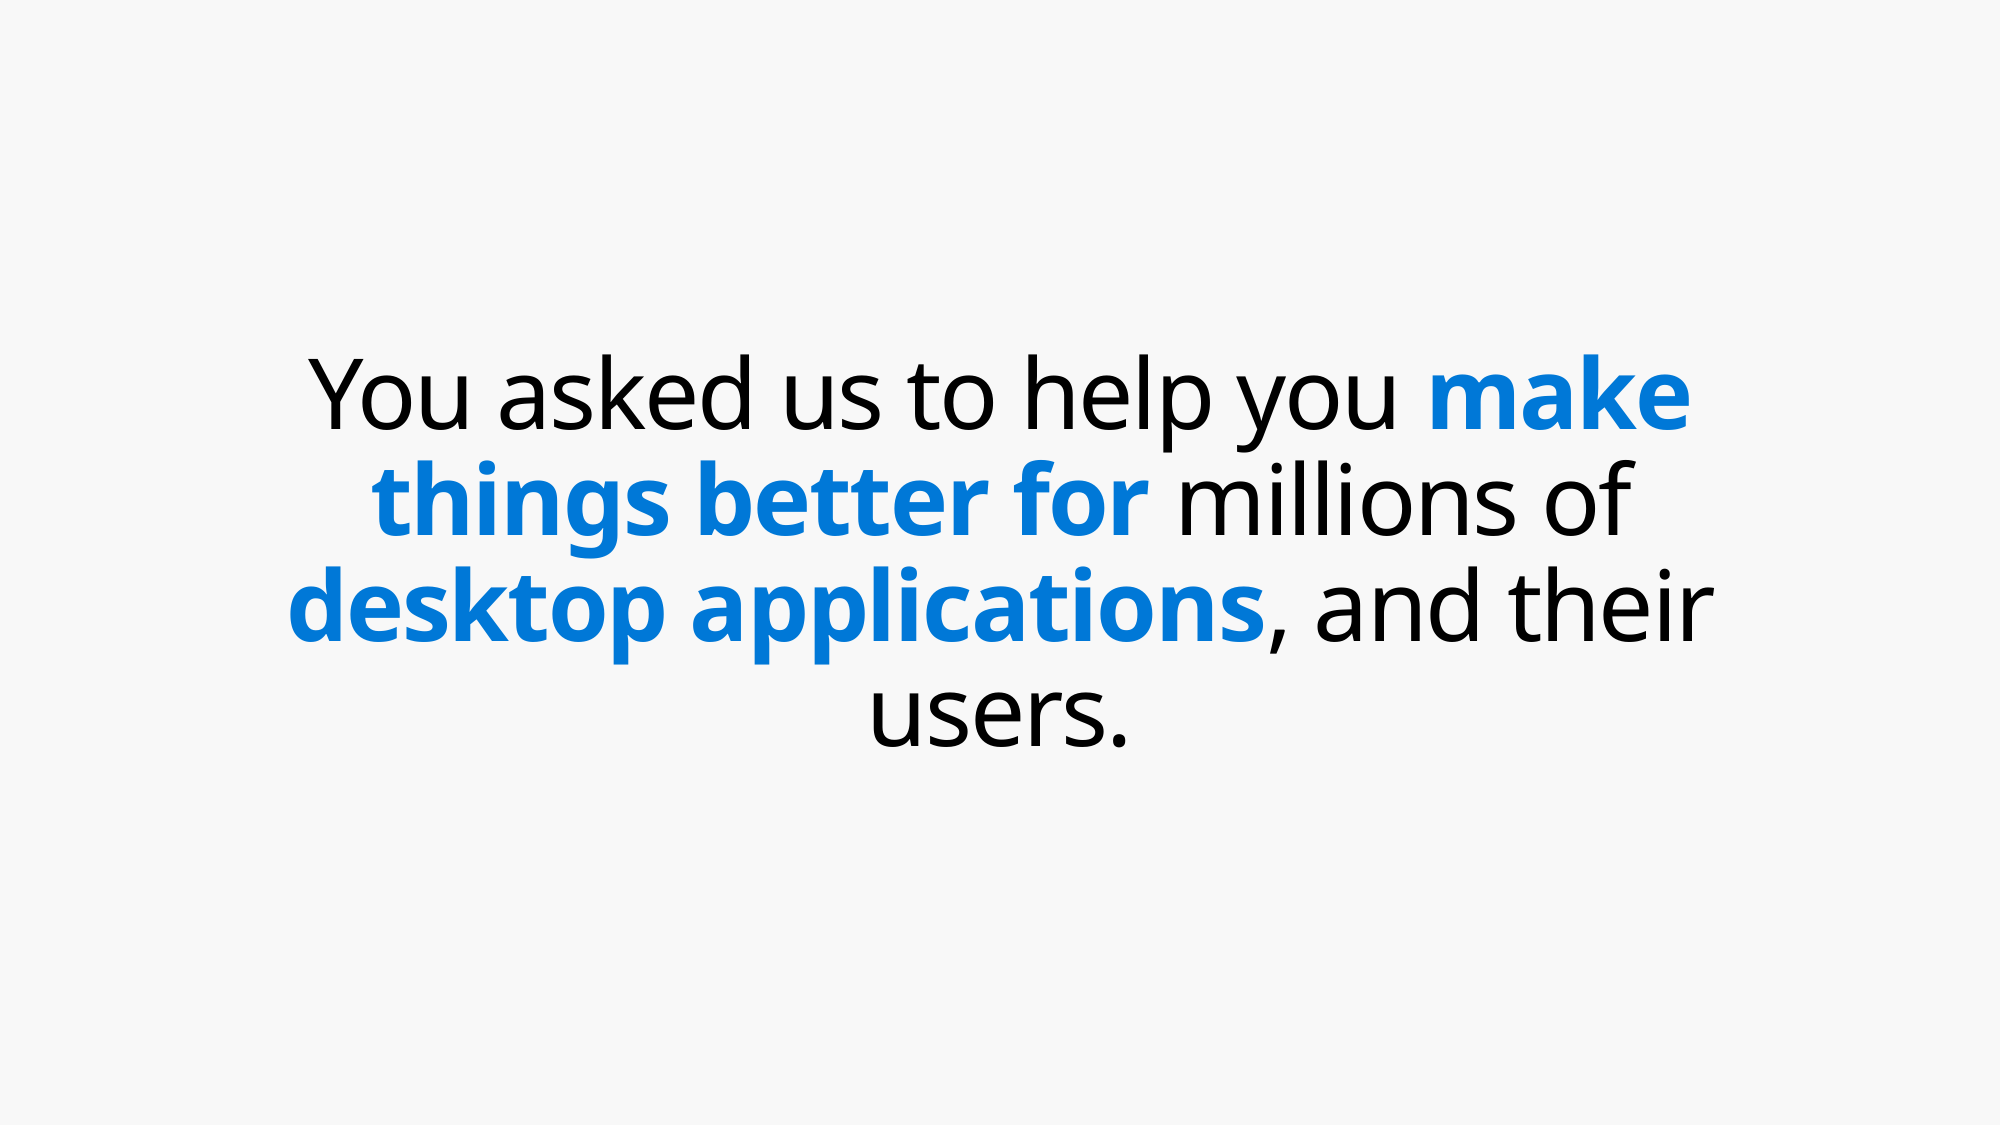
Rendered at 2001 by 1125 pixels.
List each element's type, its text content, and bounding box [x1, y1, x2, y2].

title You asked us to help you make things better for millions of desktop applications, and their users. [213, 329, 1787, 478]
